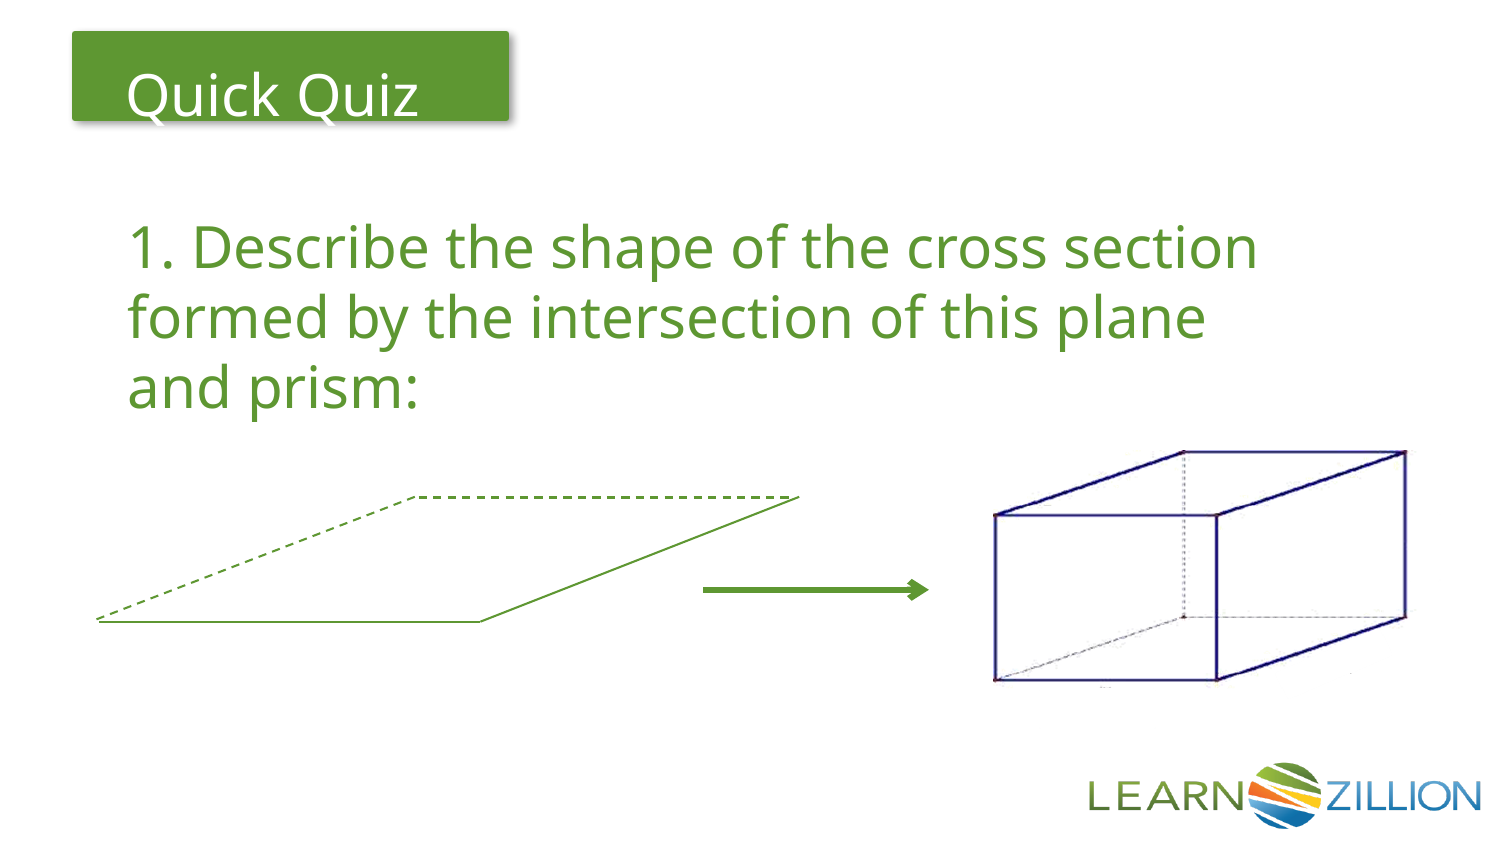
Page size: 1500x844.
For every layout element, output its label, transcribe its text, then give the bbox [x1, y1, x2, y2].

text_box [95, 496, 800, 622]
picture [1087, 759, 1482, 831]
picture [993, 450, 1441, 730]
text_box 1. Describe the shape of the cross section formed by the intersection of this plane and prism: [112, 202, 1294, 422]
